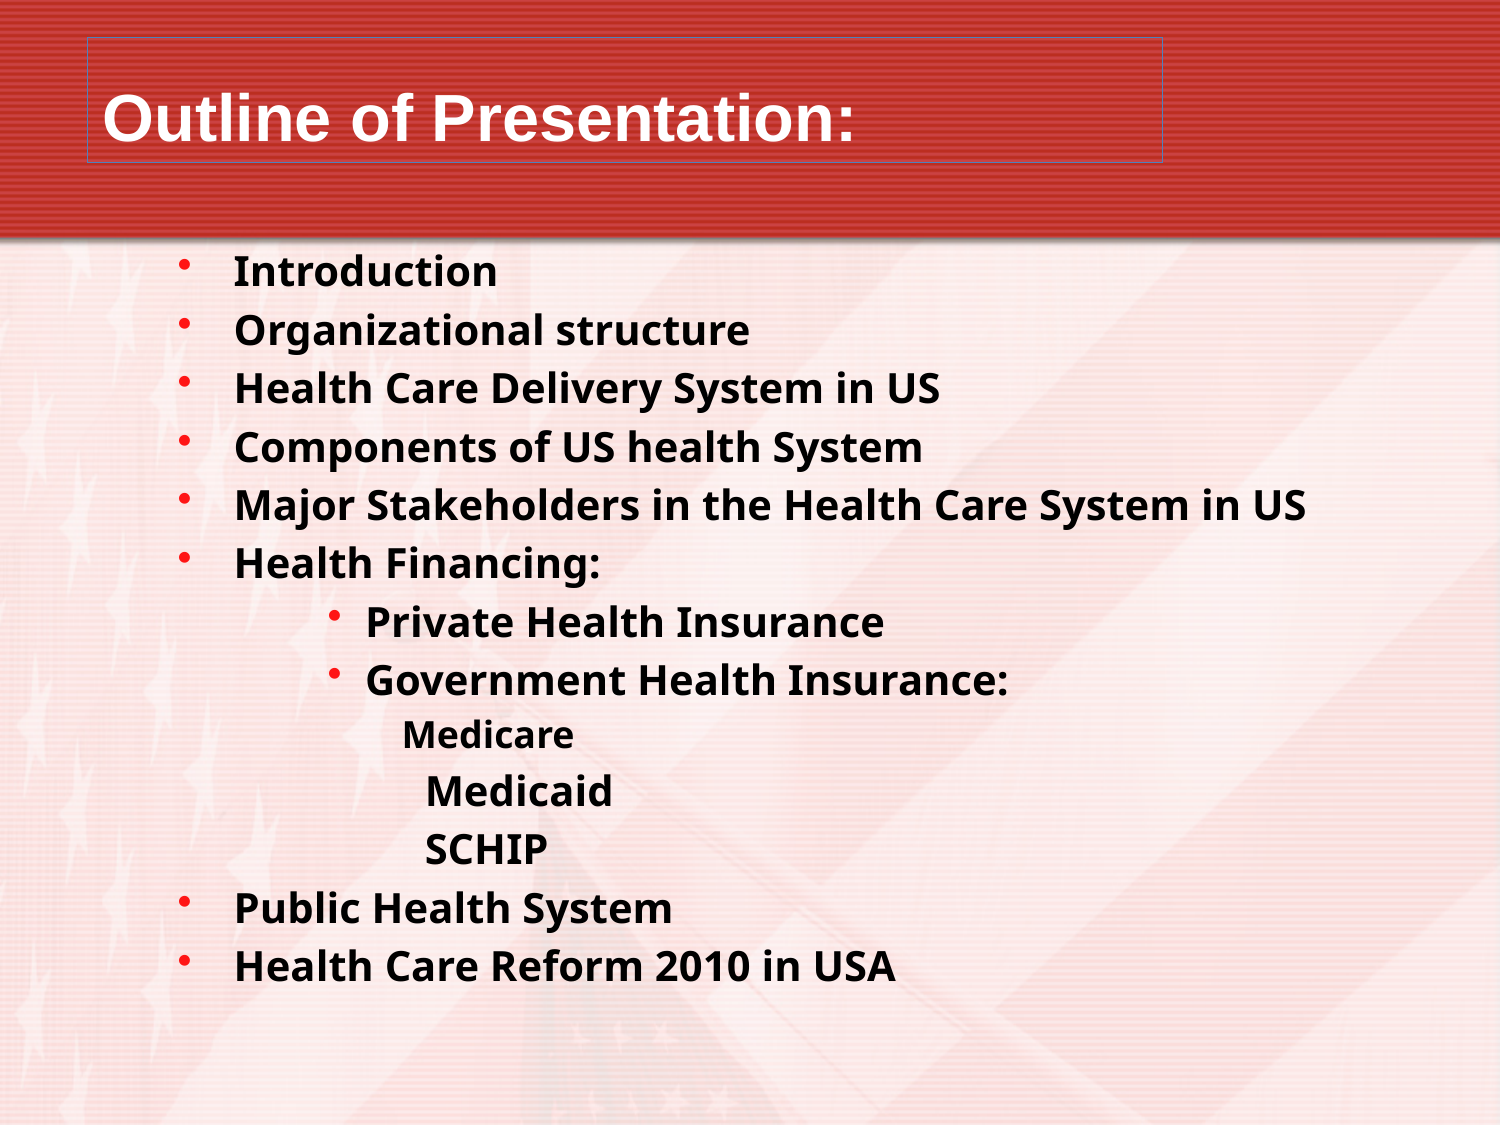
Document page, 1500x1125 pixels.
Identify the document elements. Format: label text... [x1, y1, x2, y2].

title Outline of Presentation: [87, 37, 1163, 163]
picture [0, 0, 1500, 1125]
list Introduction Organizational structure Health Care Delivery System in US Components of US health System Major Stakeholders in the Health Care System in US Health Financing: Private Health Insurance Government Health Insurance: Medicare Medicaid SCHIP Public Health System Health Care Reform 2010 in USA [162, 237, 1338, 1075]
